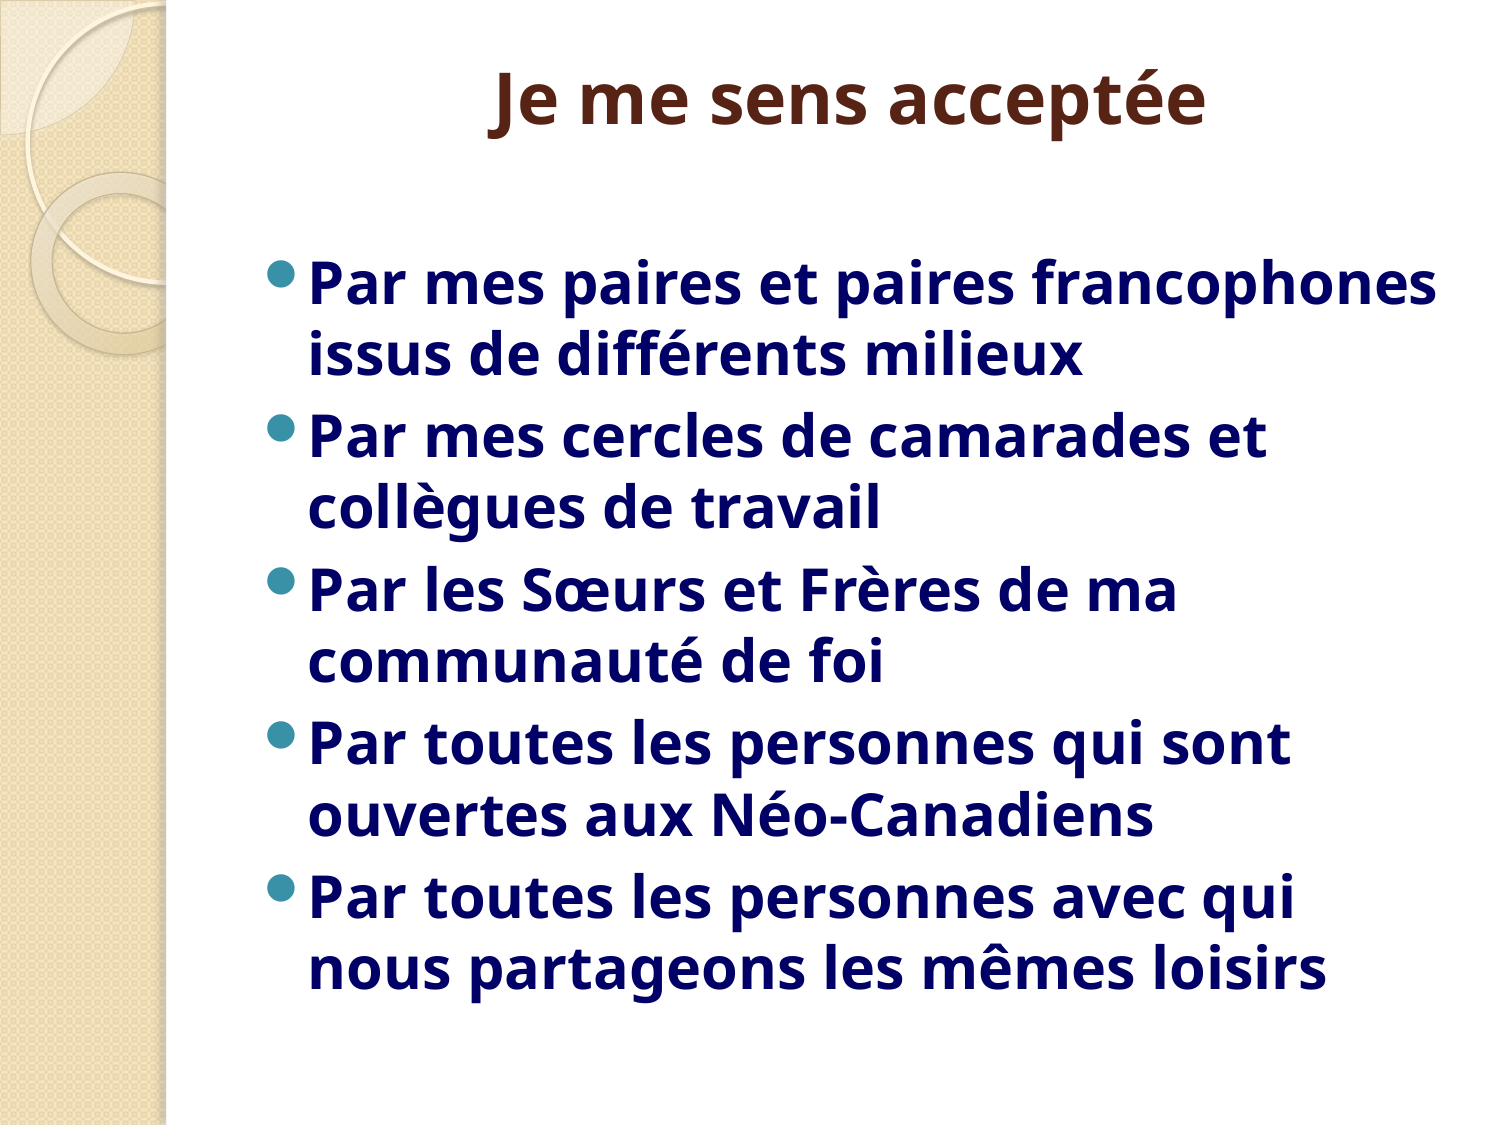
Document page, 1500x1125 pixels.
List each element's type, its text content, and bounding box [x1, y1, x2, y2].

title Je me sens acceptée [235, 45, 1466, 233]
list Par mes paires et paires francophones issus de différents milieux Par mes cercles de camarades et collègues de travail Par les Sœurs et Frères de ma communauté de foi Par toutes les personnes qui sont ouvertes aux Néo-Canadiens Par toutes les personnes avec qui nous partageons les mêmes loisirs [235, 237, 1466, 1025]
